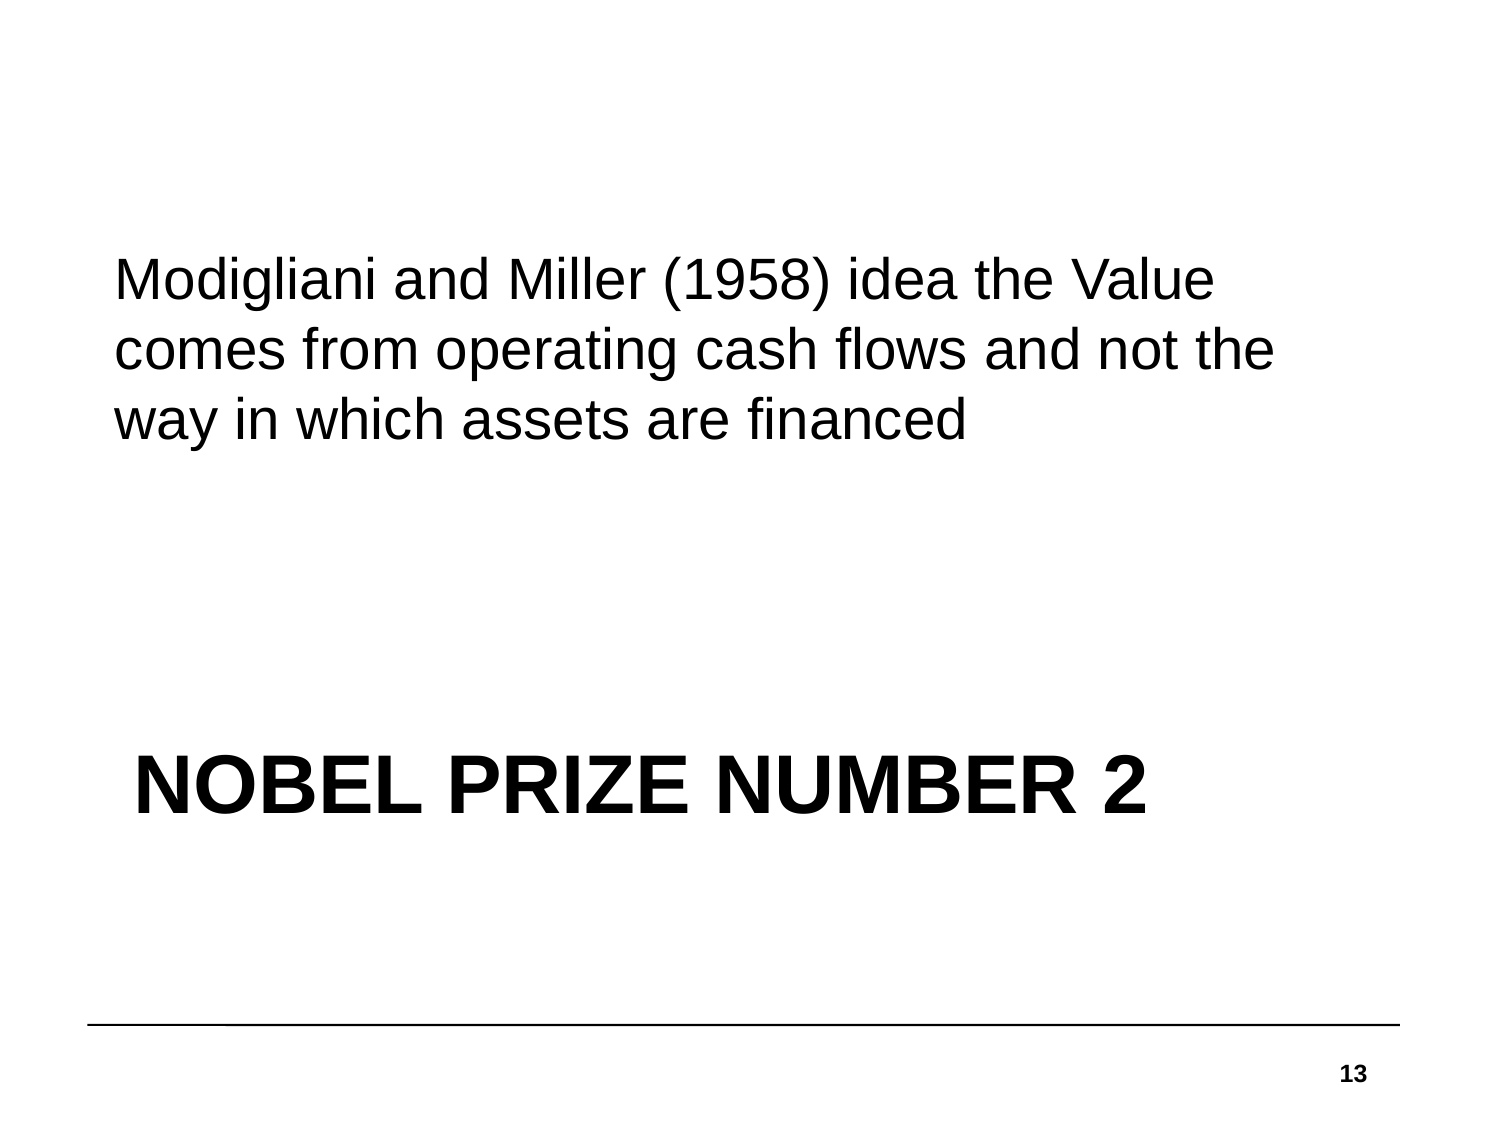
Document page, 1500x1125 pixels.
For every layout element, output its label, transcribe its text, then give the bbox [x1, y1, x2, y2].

list Modigliani and Miller (1958) idea the Value comes from operating cash flows and not the way in which assets are financed [99, 212, 1375, 459]
title Nobel Prize NUMBER 2 [118, 722, 1394, 947]
